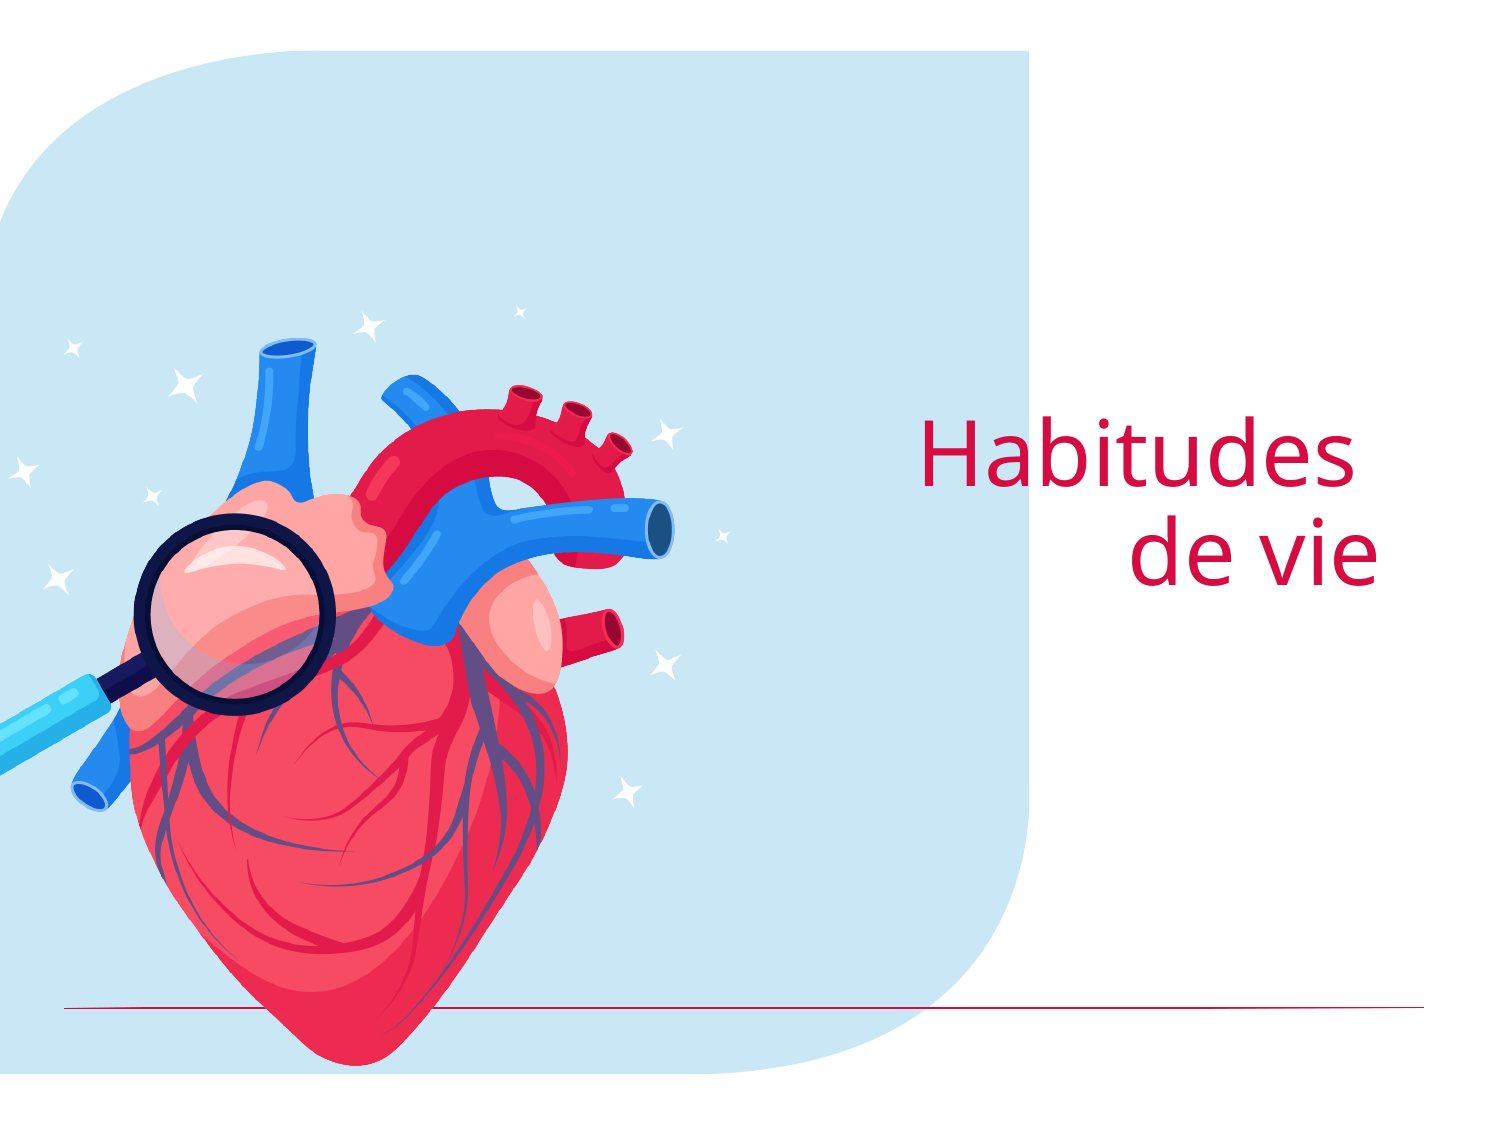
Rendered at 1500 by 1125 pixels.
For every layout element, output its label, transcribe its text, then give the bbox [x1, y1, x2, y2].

picture [0, 0, 1500, 1125]
title Habitudes de vie [714, 59, 1397, 953]
